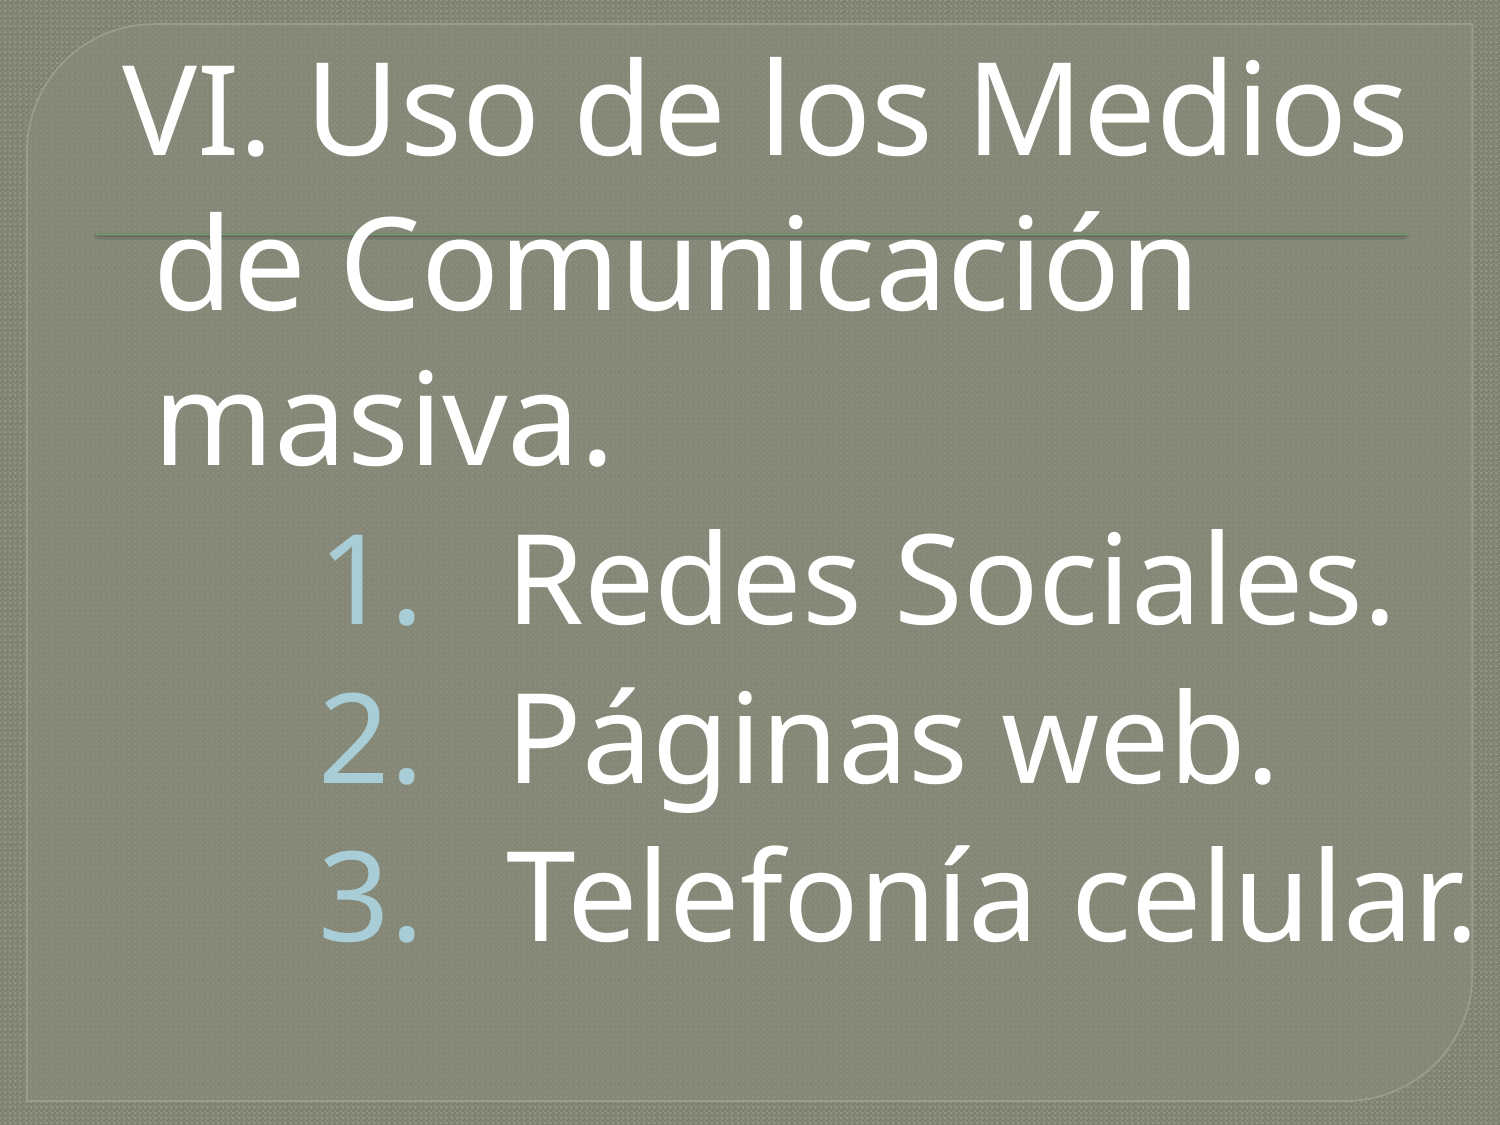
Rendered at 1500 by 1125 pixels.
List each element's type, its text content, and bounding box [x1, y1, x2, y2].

list VI. Uso de los Medios de Comunicación masiva. Redes Sociales. Páginas web. Telefonía celular. [4, 19, 1500, 946]
